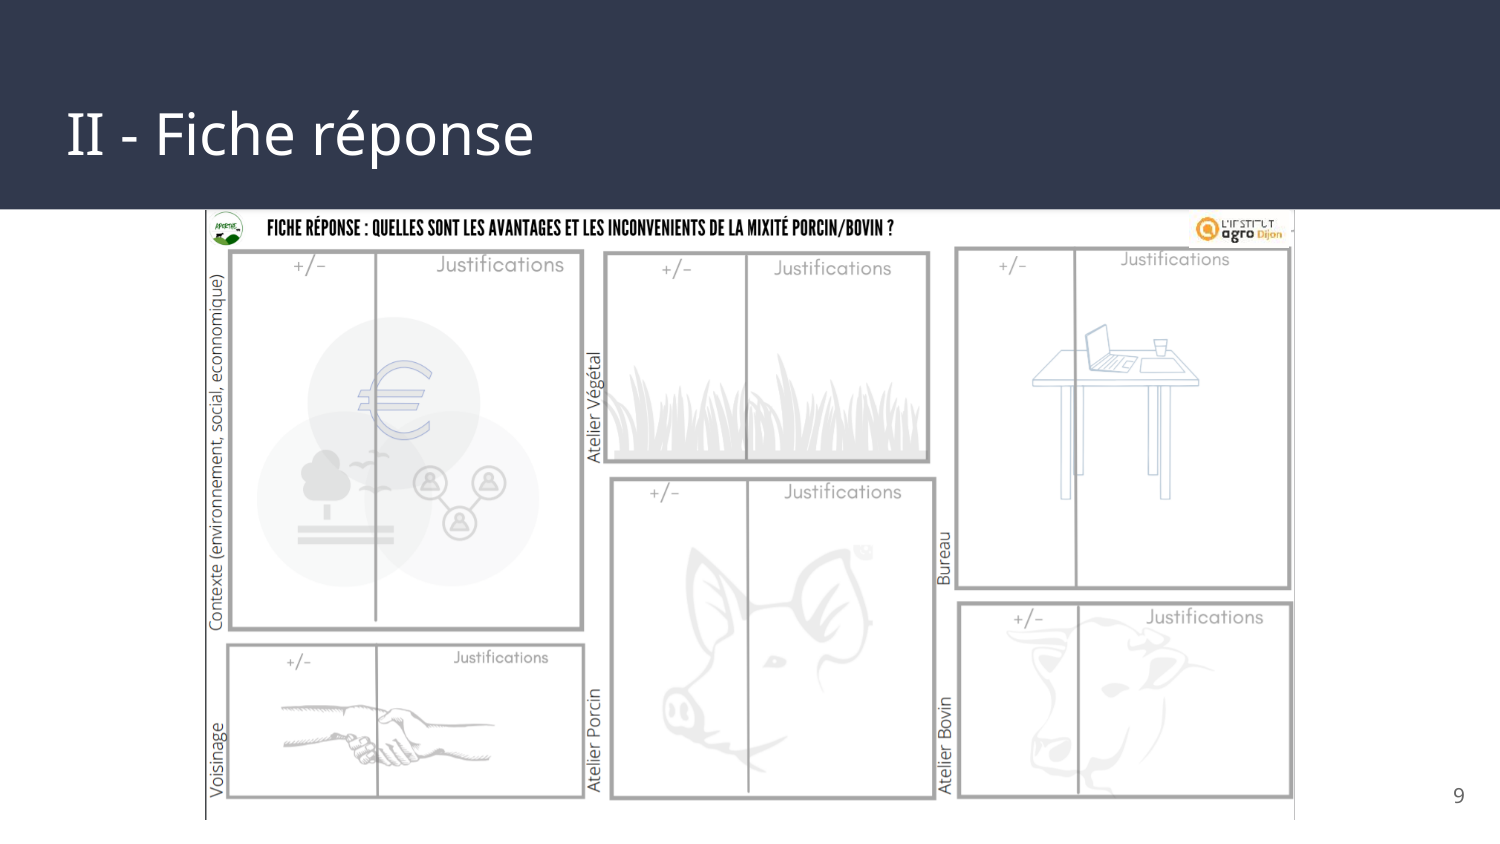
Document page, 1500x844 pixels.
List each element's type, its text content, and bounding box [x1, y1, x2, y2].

slide_number 9 [1389, 764, 1480, 830]
title II - Fiche réponse [51, 82, 1449, 185]
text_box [204, 210, 1295, 821]
